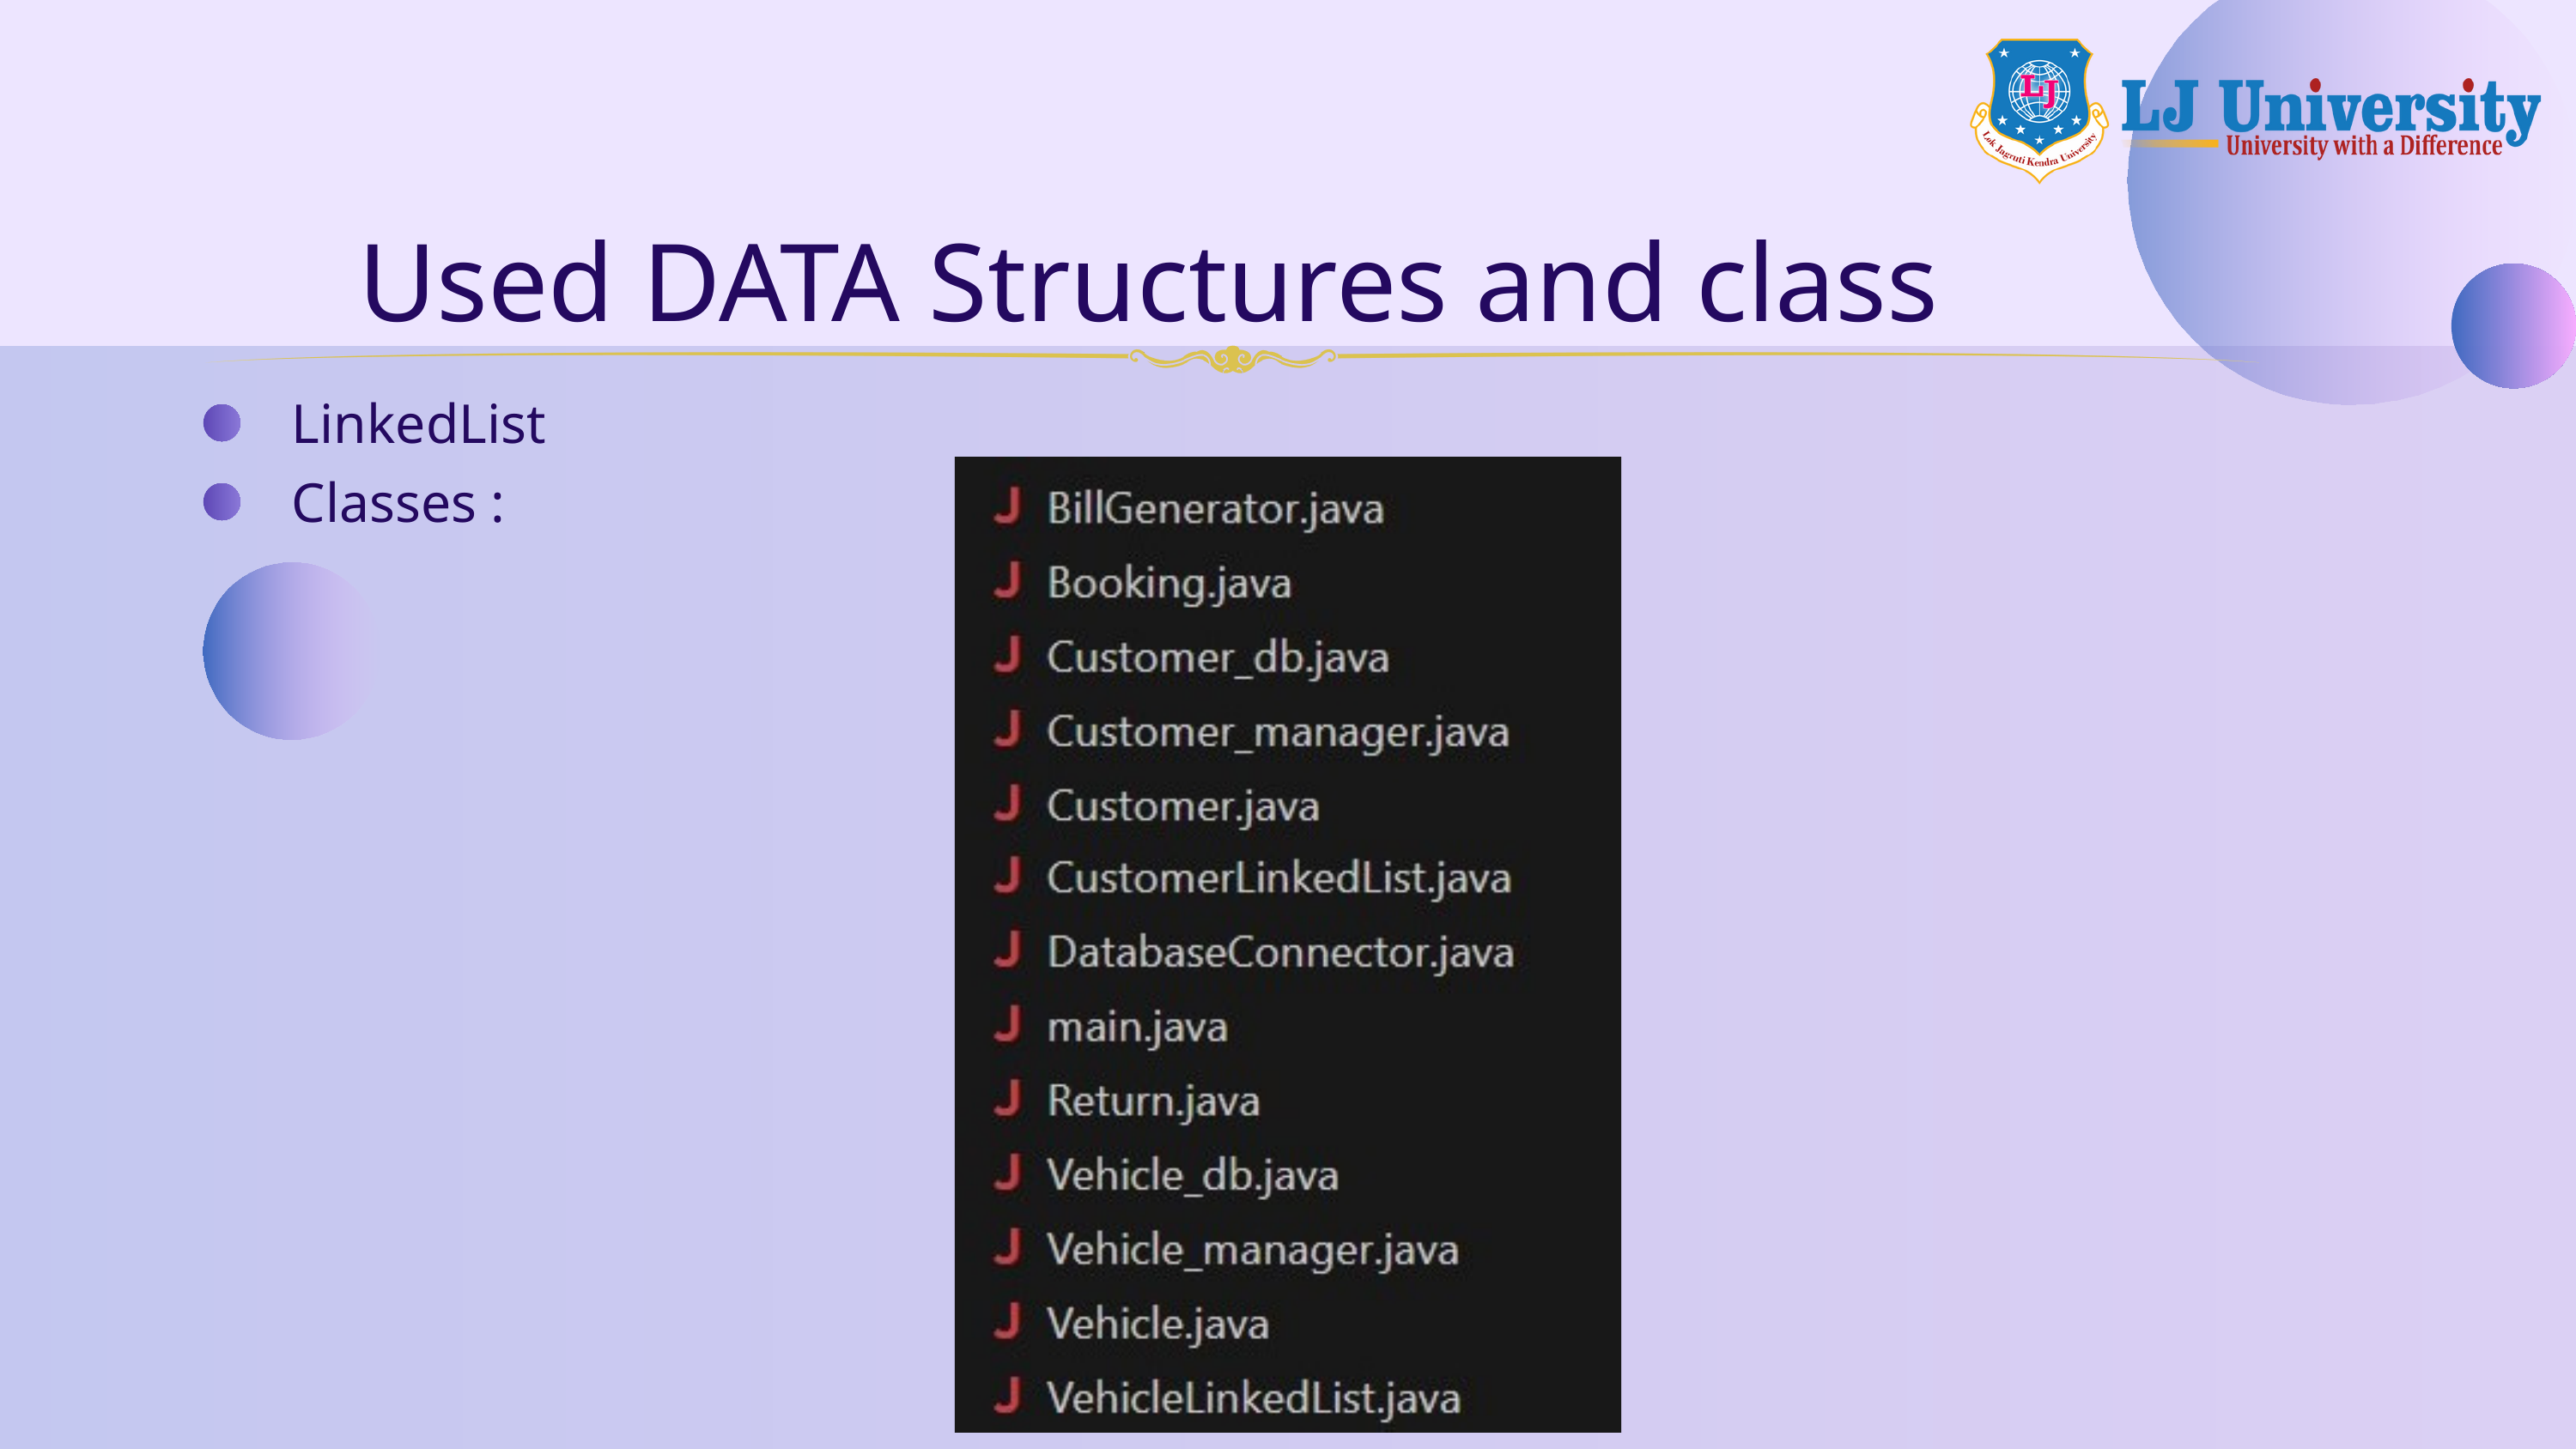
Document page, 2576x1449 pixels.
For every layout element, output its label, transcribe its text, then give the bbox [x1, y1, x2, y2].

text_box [203, 403, 241, 442]
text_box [203, 561, 381, 740]
text_box Used DATA Structures and class [357, 257, 2123, 343]
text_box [0, 346, 2576, 1449]
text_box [2127, 0, 2576, 405]
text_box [203, 482, 241, 521]
text_box [1970, 39, 2123, 185]
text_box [2451, 263, 2576, 389]
